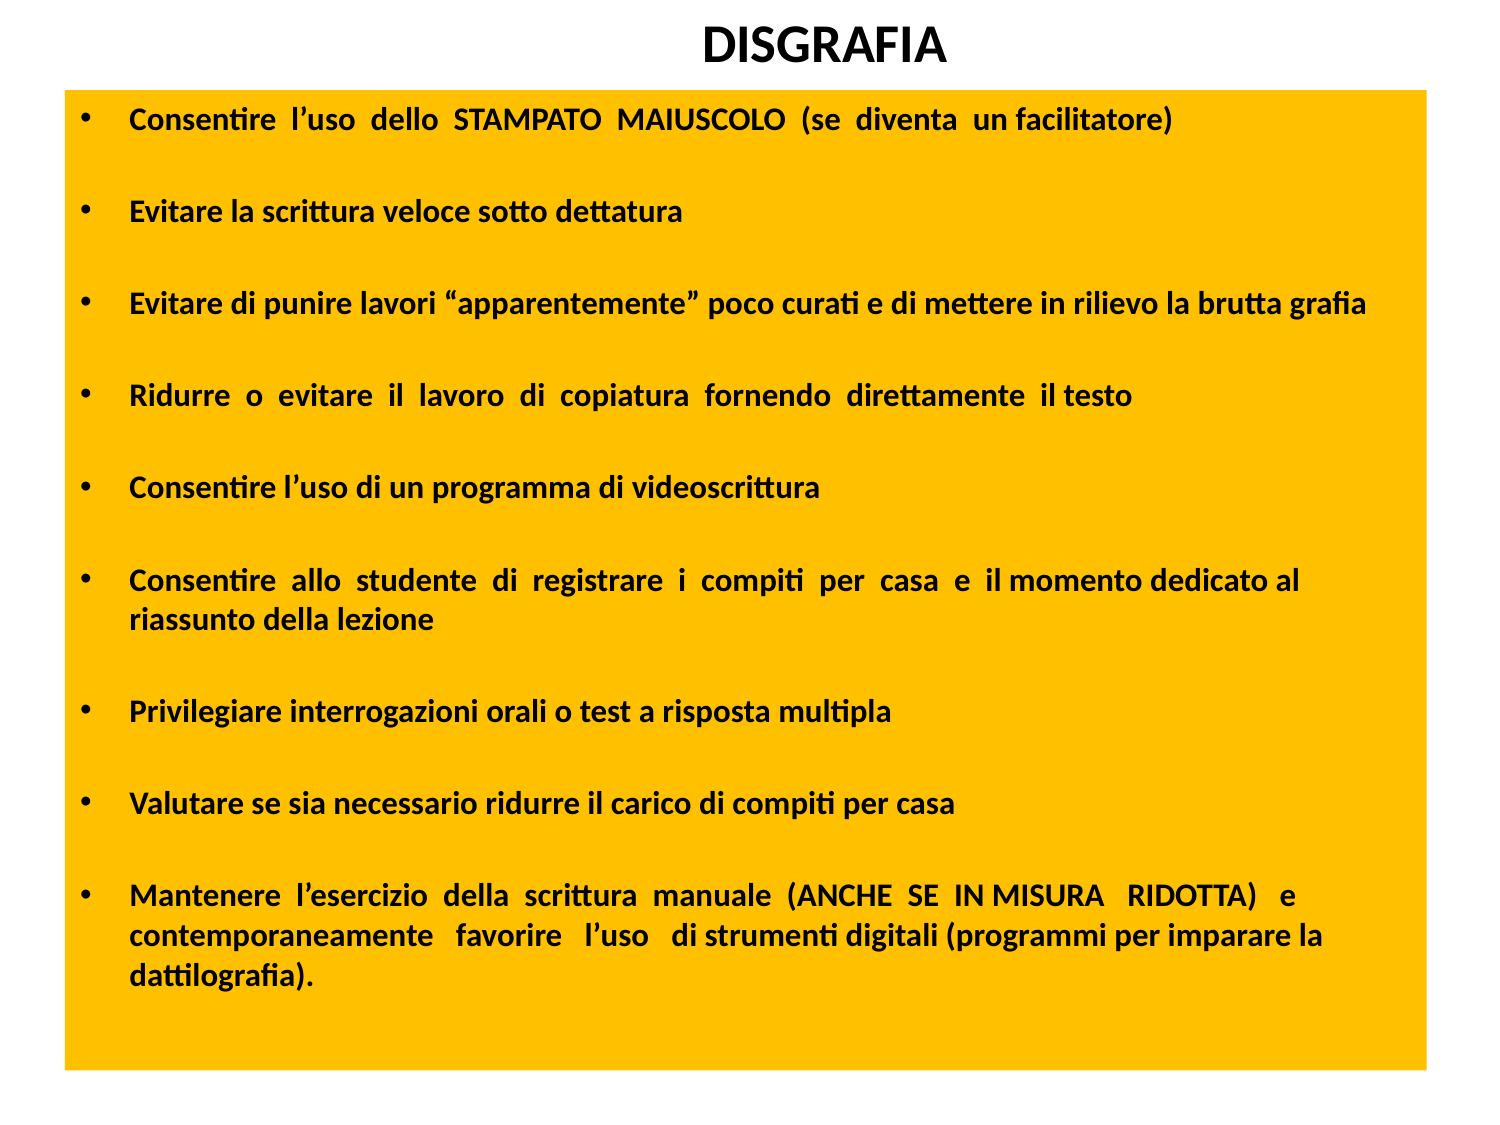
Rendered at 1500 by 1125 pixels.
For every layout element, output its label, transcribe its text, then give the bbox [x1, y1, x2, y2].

list Consentire l’uso dello STAMPATO MAIUSCOLO (se diventa un facilitatore) Evitare la scrittura veloce sotto dettatura Evitare di punire lavori “apparentemente” poco curati e di mettere in rilievo la brutta grafia Ridurre o evitare il lavoro di copiatura fornendo direttamente il testo Consentire l’uso di un programma di videoscrittura Consentire allo studente di registrare i compiti per casa e il momento dedicato al riassunto della lezione Privilegiare interrogazioni orali o test a risposta multipla Valutare se sia necessario ridurre il carico di compiti per casa Mantenere l’esercizio della scrittura manuale (ANCHE SE IN MISURA RIDOTTA) e contemporaneamente favorire l’uso di strumenti digitali (programmi per imparare la dattilografia). [64, 90, 1427, 1071]
title DISGRAFIA [150, 0, 1500, 188]
